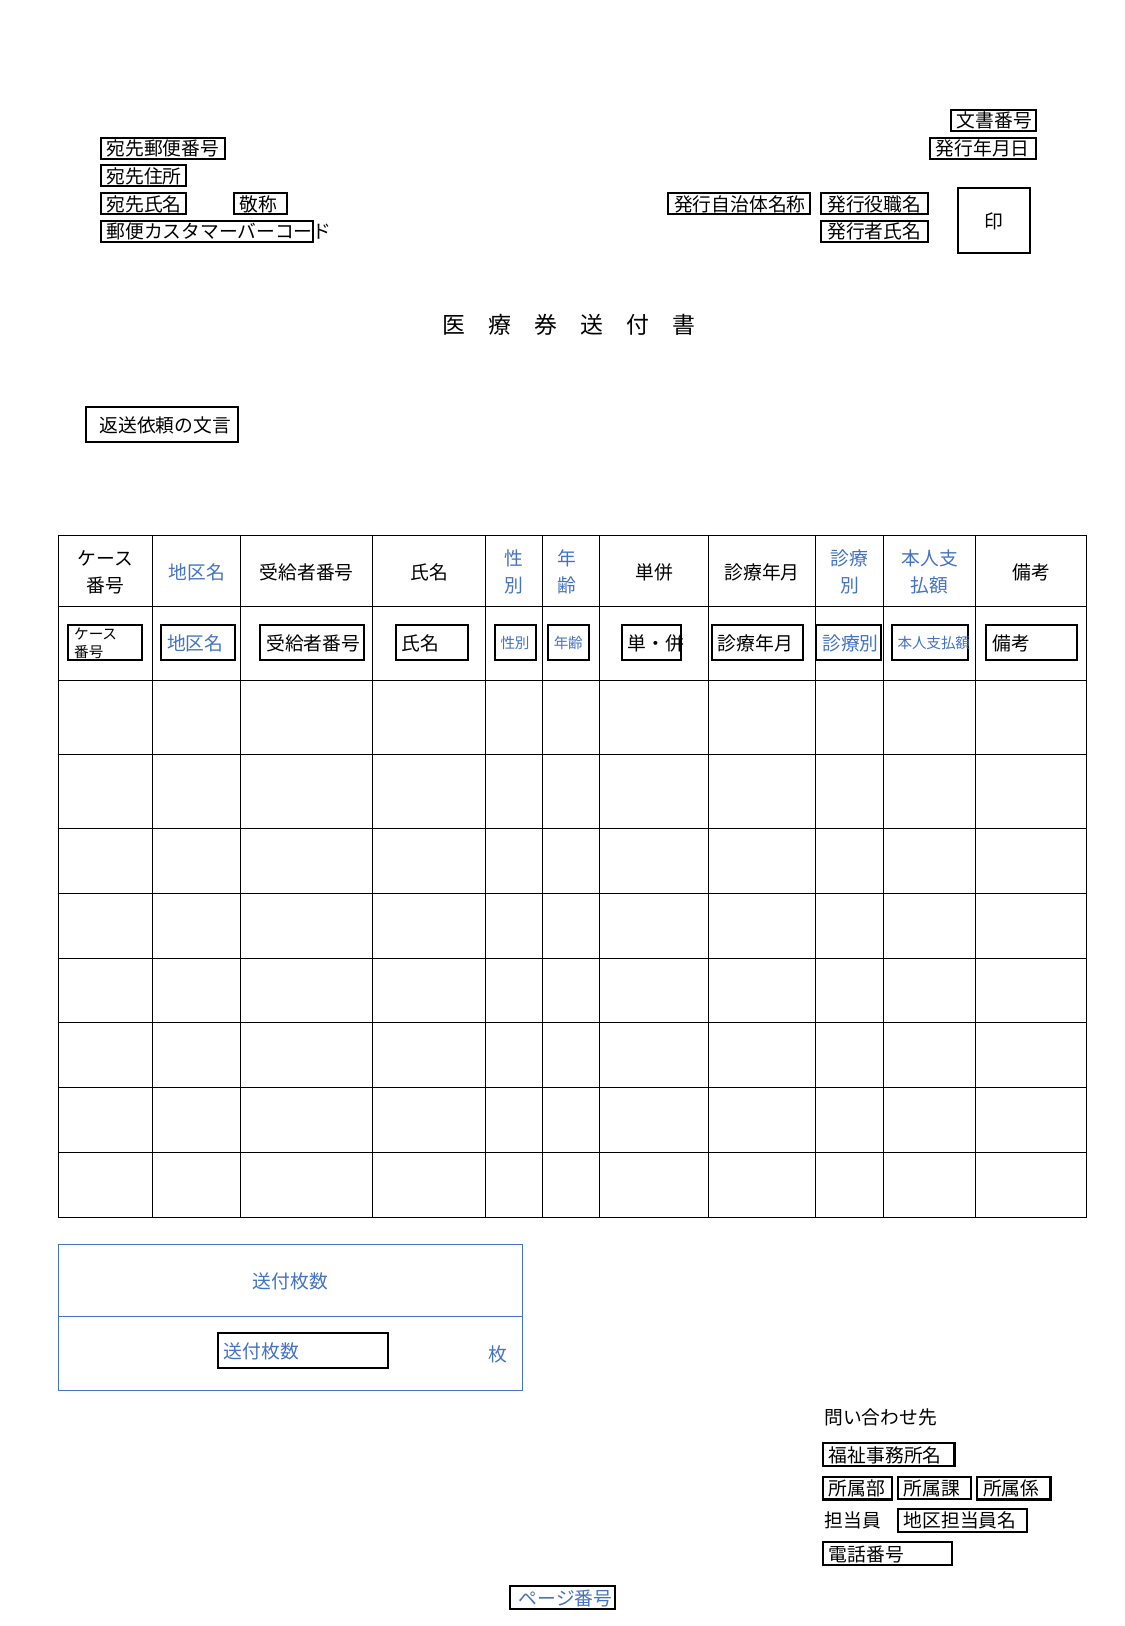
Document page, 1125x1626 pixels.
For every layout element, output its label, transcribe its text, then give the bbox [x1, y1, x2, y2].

table_cell [816, 607, 883, 680]
table_cell [486, 1153, 542, 1217]
table_cell [543, 829, 599, 893]
table_cell [709, 1088, 815, 1152]
table_cell [600, 681, 708, 754]
table_cell [976, 1023, 1086, 1087]
table_cell [816, 1023, 883, 1087]
text_box 年齢 [547, 624, 590, 661]
table_cell [241, 755, 372, 828]
table_cell [241, 894, 372, 958]
table_cell [709, 894, 815, 958]
table_cell [241, 959, 372, 1022]
table_cell [816, 959, 883, 1022]
text_box 郵便カスタマーバーコード [100, 220, 314, 243]
text_box 宛先氏名 [100, 192, 187, 215]
text_box 本人支払額 [891, 624, 969, 661]
table_cell [543, 1153, 599, 1217]
table_cell [486, 959, 542, 1022]
table_cell [59, 1088, 152, 1152]
text_box ケース 番号 [67, 624, 143, 661]
table_cell [976, 959, 1086, 1022]
table_cell [153, 607, 240, 680]
text_box 返送依頼の文言 [85, 406, 239, 443]
table_cell [709, 959, 815, 1022]
table_cell [816, 1088, 883, 1152]
table_cell [884, 755, 975, 828]
table_cell [543, 894, 599, 958]
text_box 宛先郵便番号 [100, 137, 226, 160]
text_box 発行役職名 [820, 192, 929, 215]
text_box 備考 [985, 624, 1078, 661]
table_cell [976, 755, 1086, 828]
table_cell [59, 1153, 152, 1217]
table_header 診療年月 [709, 536, 815, 606]
table_cell [486, 1088, 542, 1152]
table_cell [600, 894, 708, 958]
table_cell [59, 1023, 152, 1087]
table_cell [373, 1088, 485, 1152]
table_header 本人支払額 [884, 536, 975, 606]
table_cell [241, 1153, 372, 1217]
text_box 地区名 [160, 624, 236, 661]
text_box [809, 1398, 1051, 1566]
table_cell [59, 681, 152, 754]
table_cell [976, 829, 1086, 893]
table_cell [373, 607, 485, 680]
table_cell [543, 755, 599, 828]
table_cell [709, 829, 815, 893]
table_cell [373, 1153, 485, 1217]
table_header 診療別 [816, 536, 883, 606]
table_cell [373, 1023, 485, 1087]
table_cell [153, 681, 240, 754]
text_box 単・併 [621, 624, 682, 661]
table_cell [709, 755, 815, 828]
table_cell [976, 607, 1086, 680]
table_cell [486, 829, 542, 893]
table_header 性別 [486, 536, 542, 606]
table_cell [709, 681, 815, 754]
table_cell [486, 681, 542, 754]
table_cell [600, 1023, 708, 1087]
table_cell [59, 755, 152, 828]
table_cell [241, 1088, 372, 1152]
text_box 印 [957, 187, 1031, 254]
table_cell [153, 894, 240, 958]
text_box 発行自治体名称 [667, 192, 811, 215]
table_cell [241, 607, 372, 680]
table_cell [884, 1023, 975, 1087]
table_cell [153, 1023, 240, 1087]
text_box ページ番号 [509, 1585, 616, 1610]
table_header 年齢 [543, 536, 599, 606]
table_cell [600, 1088, 708, 1152]
table_cell [709, 1023, 815, 1087]
table_cell [816, 1153, 883, 1217]
table_cell [600, 959, 708, 1022]
table_cell [486, 1023, 542, 1087]
table_cell [884, 1088, 975, 1152]
table_cell [241, 829, 372, 893]
table_cell [59, 607, 152, 680]
table_header 送付枚数 [59, 1245, 522, 1316]
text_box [929, 109, 1037, 159]
text_box 受給者番号 [259, 624, 365, 661]
table_cell [373, 755, 485, 828]
table_cell [884, 959, 975, 1022]
text_box 診療別 [815, 624, 882, 661]
table_cell [884, 607, 975, 680]
table_header 氏名 [373, 536, 485, 606]
table_header 受給者番号 [241, 536, 372, 606]
table_cell [816, 829, 883, 893]
table_cell [543, 959, 599, 1022]
table_cell [884, 829, 975, 893]
table_cell [543, 1023, 599, 1087]
table_cell [976, 894, 1086, 958]
table_cell [241, 1023, 372, 1087]
table_cell [976, 1088, 1086, 1152]
text_box 診療年月 [711, 624, 804, 661]
table_cell [373, 829, 485, 893]
table_cell [816, 681, 883, 754]
text_box 送付枚数 [217, 1332, 389, 1369]
table_cell [543, 1088, 599, 1152]
table_cell [153, 755, 240, 828]
table_cell [373, 959, 485, 1022]
text_box 医 療 券 送 付 書 [96, 302, 1042, 346]
table_header 備考 [976, 536, 1086, 606]
table_cell [543, 681, 599, 754]
text_box 敬称 [233, 192, 288, 215]
table_cell [241, 681, 372, 754]
table_cell [373, 681, 485, 754]
table_cell [600, 1153, 708, 1217]
table_cell [976, 681, 1086, 754]
table_cell [976, 1153, 1086, 1217]
text_box 宛先住所 [100, 164, 187, 187]
text_box 発行者氏名 [820, 220, 929, 243]
table_cell [153, 1088, 240, 1152]
table_cell [816, 894, 883, 958]
table_header 地区名 [153, 536, 240, 606]
table_cell [153, 1153, 240, 1217]
table_cell 枚 [59, 1317, 522, 1390]
table_cell [153, 959, 240, 1022]
table_cell [543, 607, 599, 680]
table_cell [709, 607, 815, 680]
table_cell [884, 681, 975, 754]
table_header ケース番号 [59, 536, 152, 606]
text_box 性別 [494, 624, 537, 661]
table_cell [373, 894, 485, 958]
table_cell [59, 959, 152, 1022]
table_cell [884, 894, 975, 958]
table_cell [600, 829, 708, 893]
table_cell [600, 755, 708, 828]
table_cell [884, 1153, 975, 1217]
table_cell [59, 894, 152, 958]
table_cell [153, 829, 240, 893]
table_cell [709, 1153, 815, 1217]
text_box 氏名 [395, 624, 469, 661]
table_cell [600, 607, 708, 680]
table_cell [486, 607, 542, 680]
table_cell [816, 755, 883, 828]
table_cell [59, 829, 152, 893]
table_cell [486, 755, 542, 828]
table_header 単併 [600, 536, 708, 606]
table_cell [486, 894, 542, 958]
